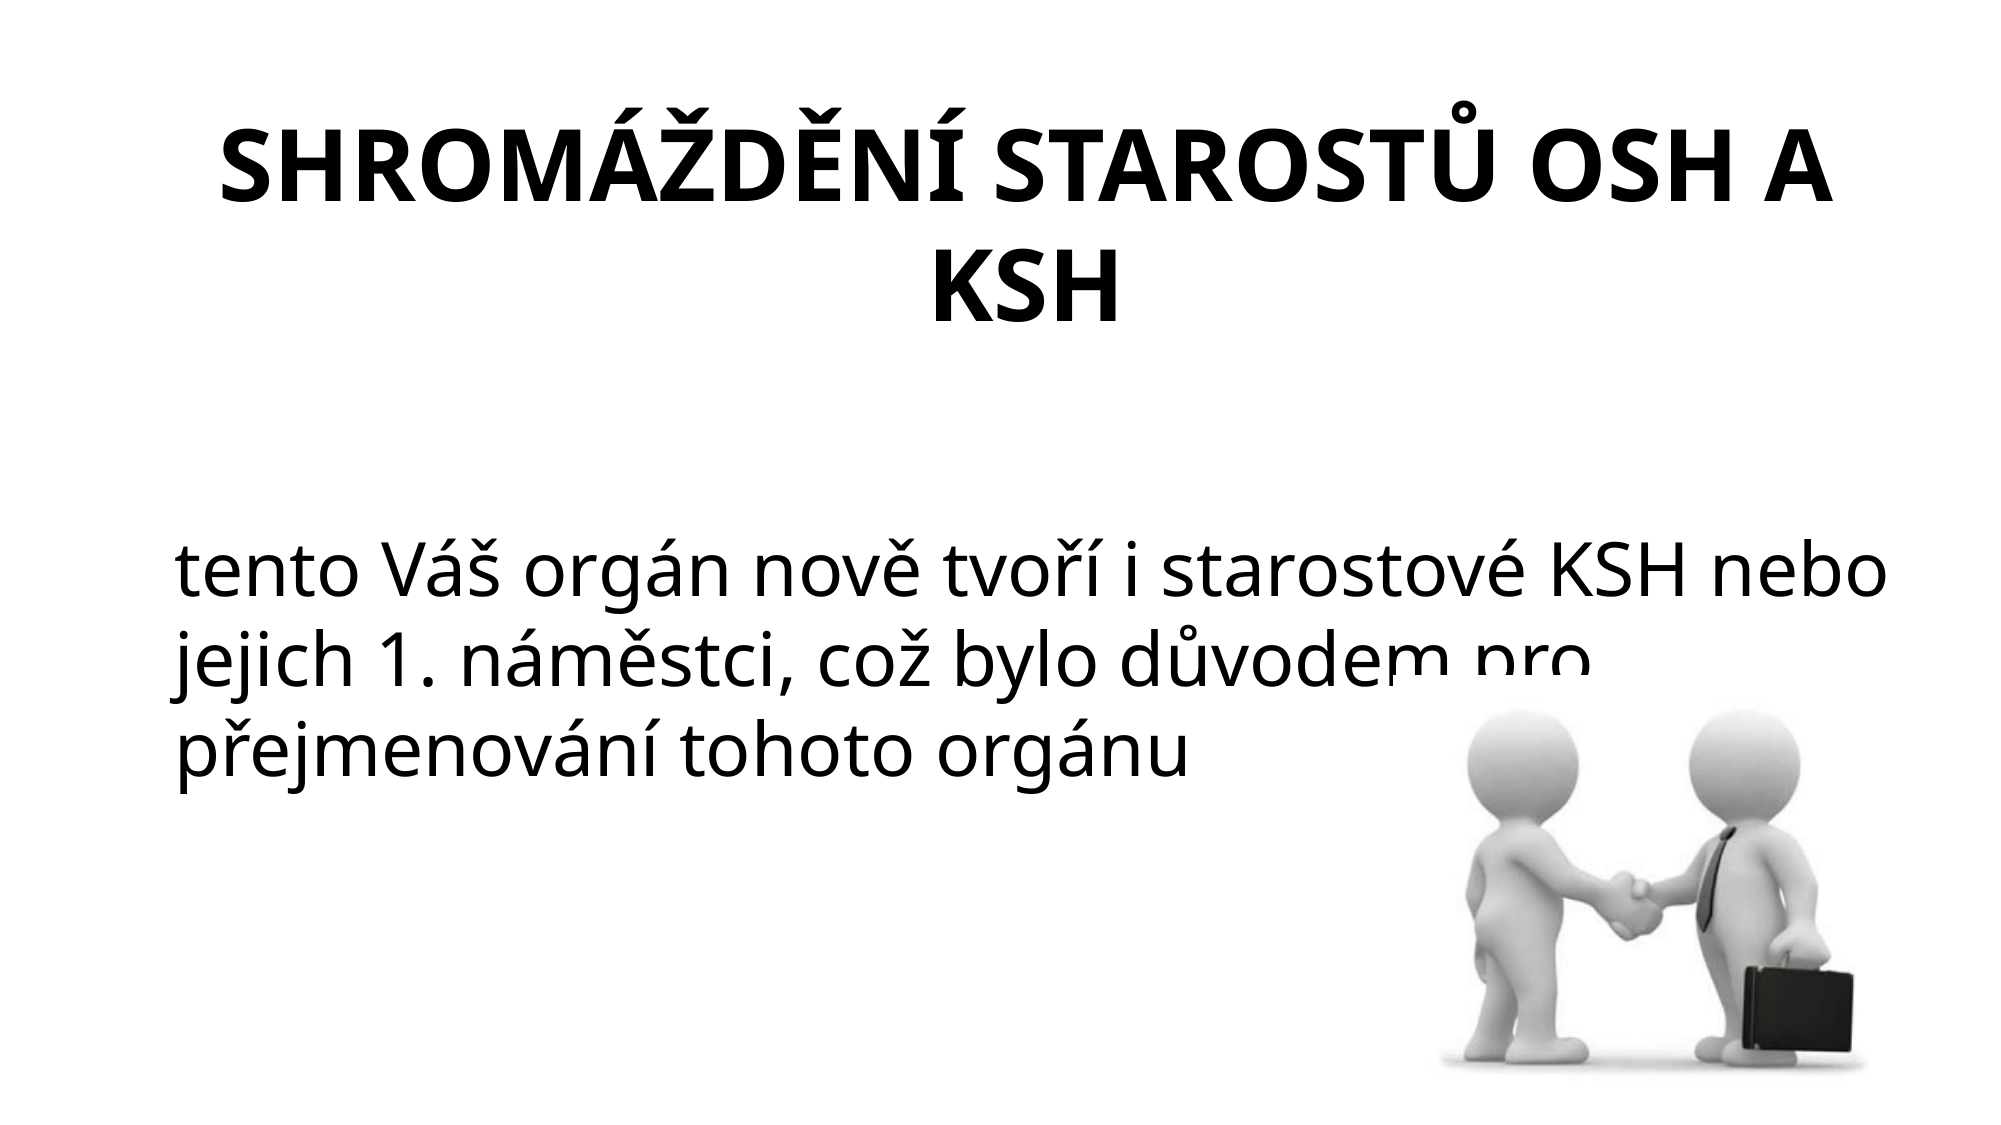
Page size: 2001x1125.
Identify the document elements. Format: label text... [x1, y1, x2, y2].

list SHROMÁŽDĚNÍ STAROSTŮ OSH A KSH tento Váš orgán nově tvoří i starostové KSH nebo jejich 1. náměstci, což bylo důvodem pro přejmenování tohoto orgánu [112, 112, 1941, 781]
picture [1393, 674, 1888, 1109]
